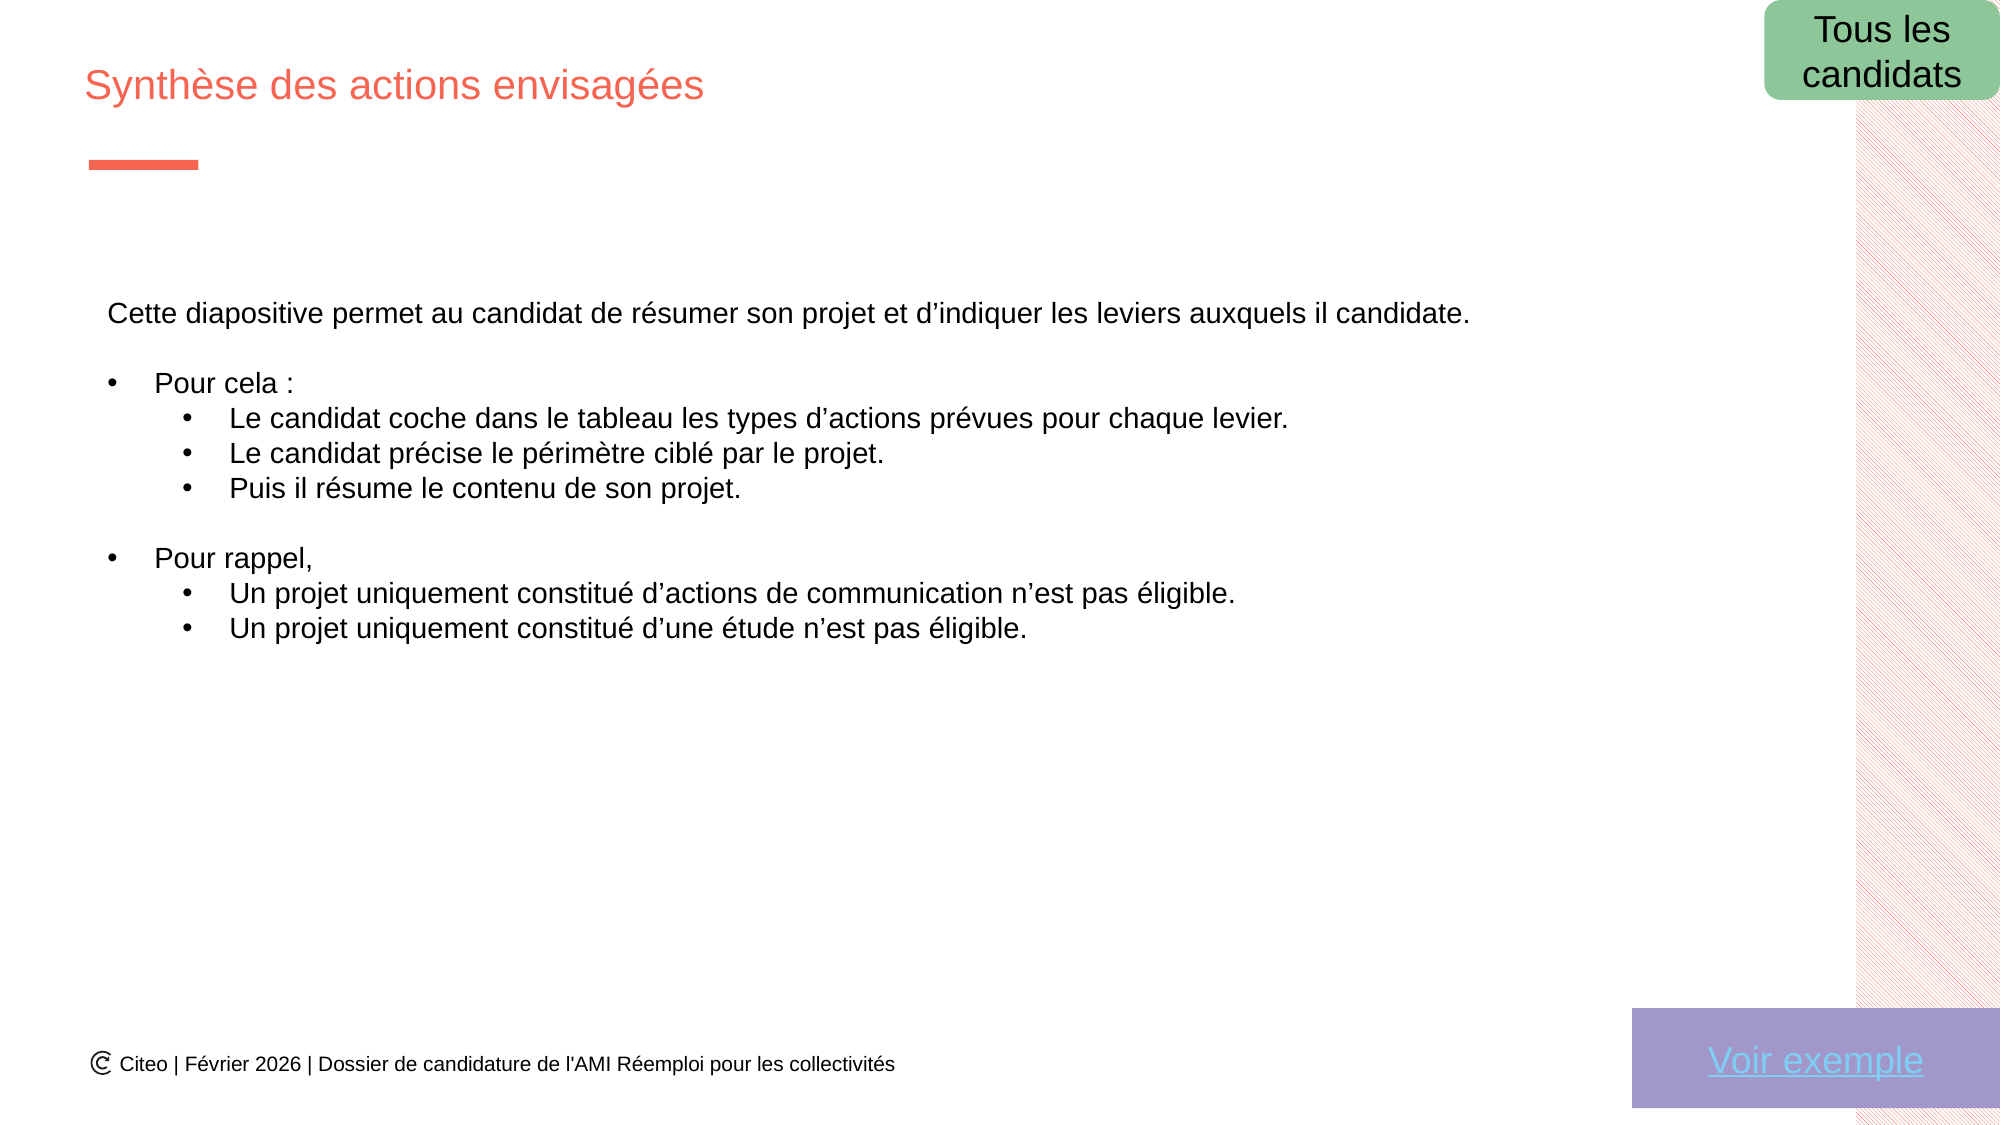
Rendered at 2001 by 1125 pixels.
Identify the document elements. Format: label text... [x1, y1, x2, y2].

text_box [1855, 1109, 2000, 1125]
text_box [1992, 0, 2000, 8]
text_box Voir exemple [1631, 1007, 2000, 1109]
text_box Tous les candidats [1763, 0, 2000, 102]
footer Citeo | Février 2026 | Dossier de candidature de l'AMI Réemploi pour les collectivités [119, 1032, 1631, 1093]
title Synthèse des actions envisagées [69, 16, 1765, 149]
text_box Cette diapositive permet au candidat de résumer son projet et d’indiquer les leviers auxquels il candidate. Pour cela : Le candidat coche dans le tableau les types d’actions prévues pour chaque levier. Le candidat précise le périmètre ciblé par le projet. Puis il résume le contenu de son projet. Pour rappel, Un projet uniquement constitué d’actions de communication n’est pas éligible. Un projet uniquement constitué d’une étude n’est pas éligible. [92, 287, 1855, 792]
text_box [1855, 92, 2000, 1007]
